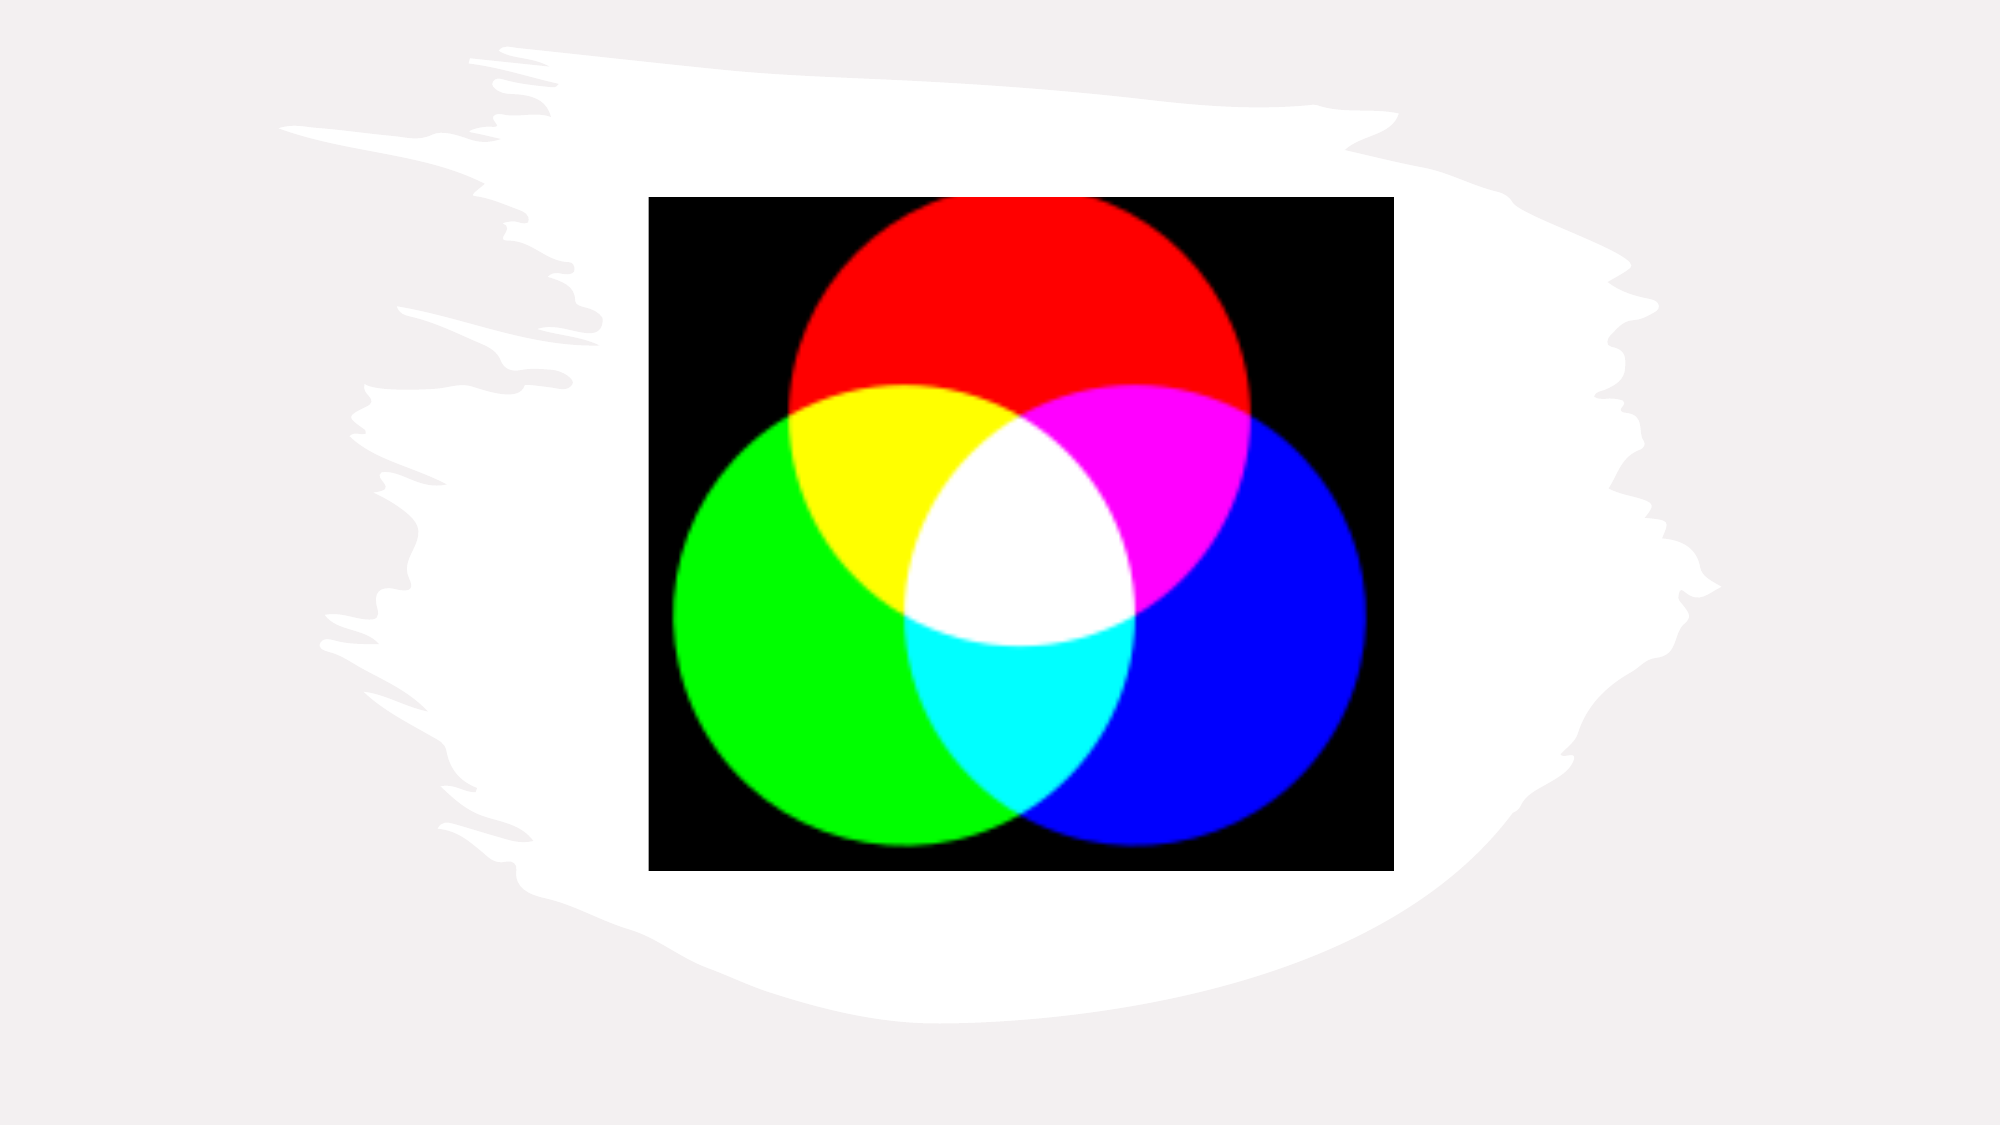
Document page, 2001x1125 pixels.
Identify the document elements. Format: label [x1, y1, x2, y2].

text_box [284, 48, 1718, 1022]
list [648, 196, 1394, 871]
text_box [0, 0, 2000, 1125]
